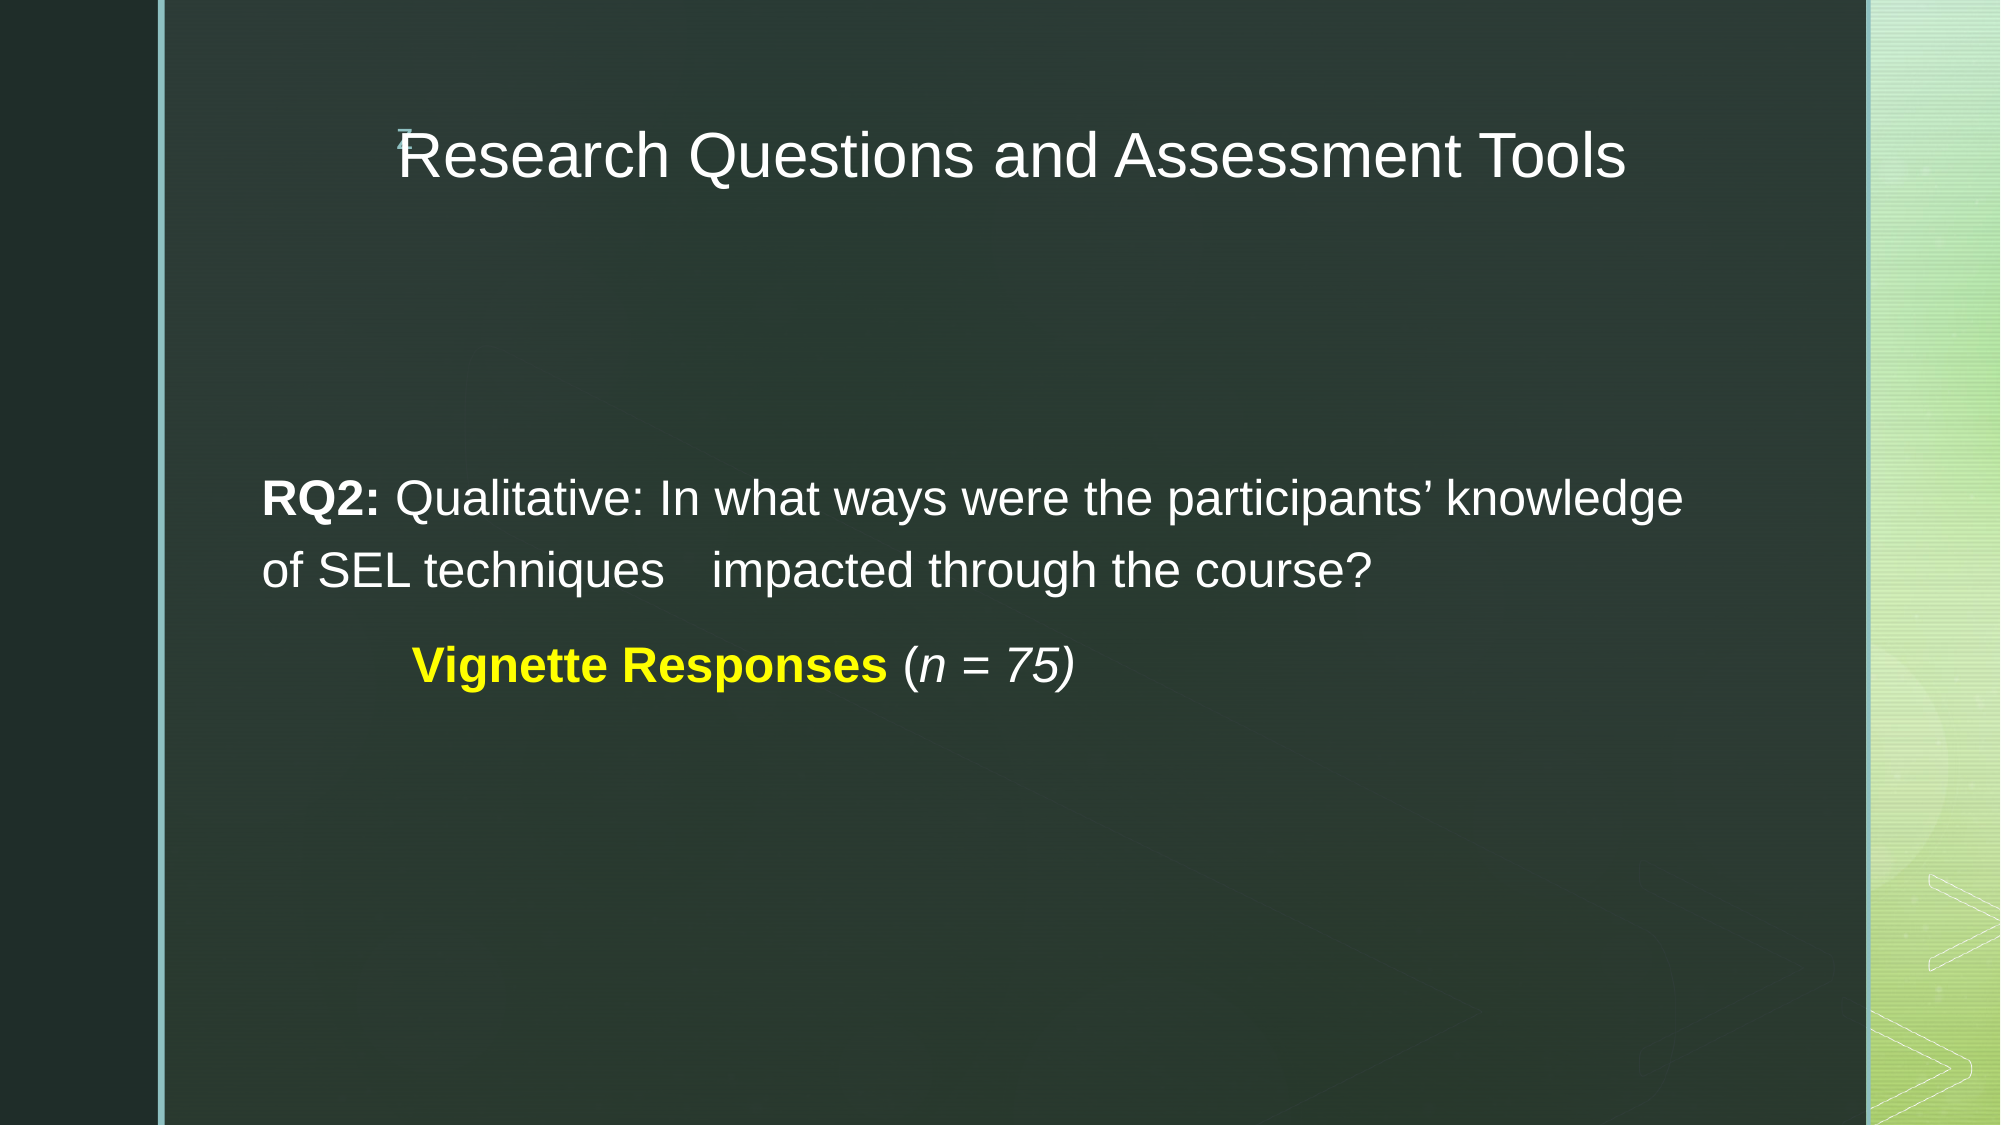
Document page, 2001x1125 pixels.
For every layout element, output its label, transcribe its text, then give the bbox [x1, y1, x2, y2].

picture [1871, 0, 2001, 1125]
title Research Questions and Assessment Tools [337, 115, 1643, 292]
list RQ2: Qualitative: In what ways were the participants’ knowledge of SEL techniques impacted through the course? Vignette Responses (n = 75) [246, 499, 1734, 787]
